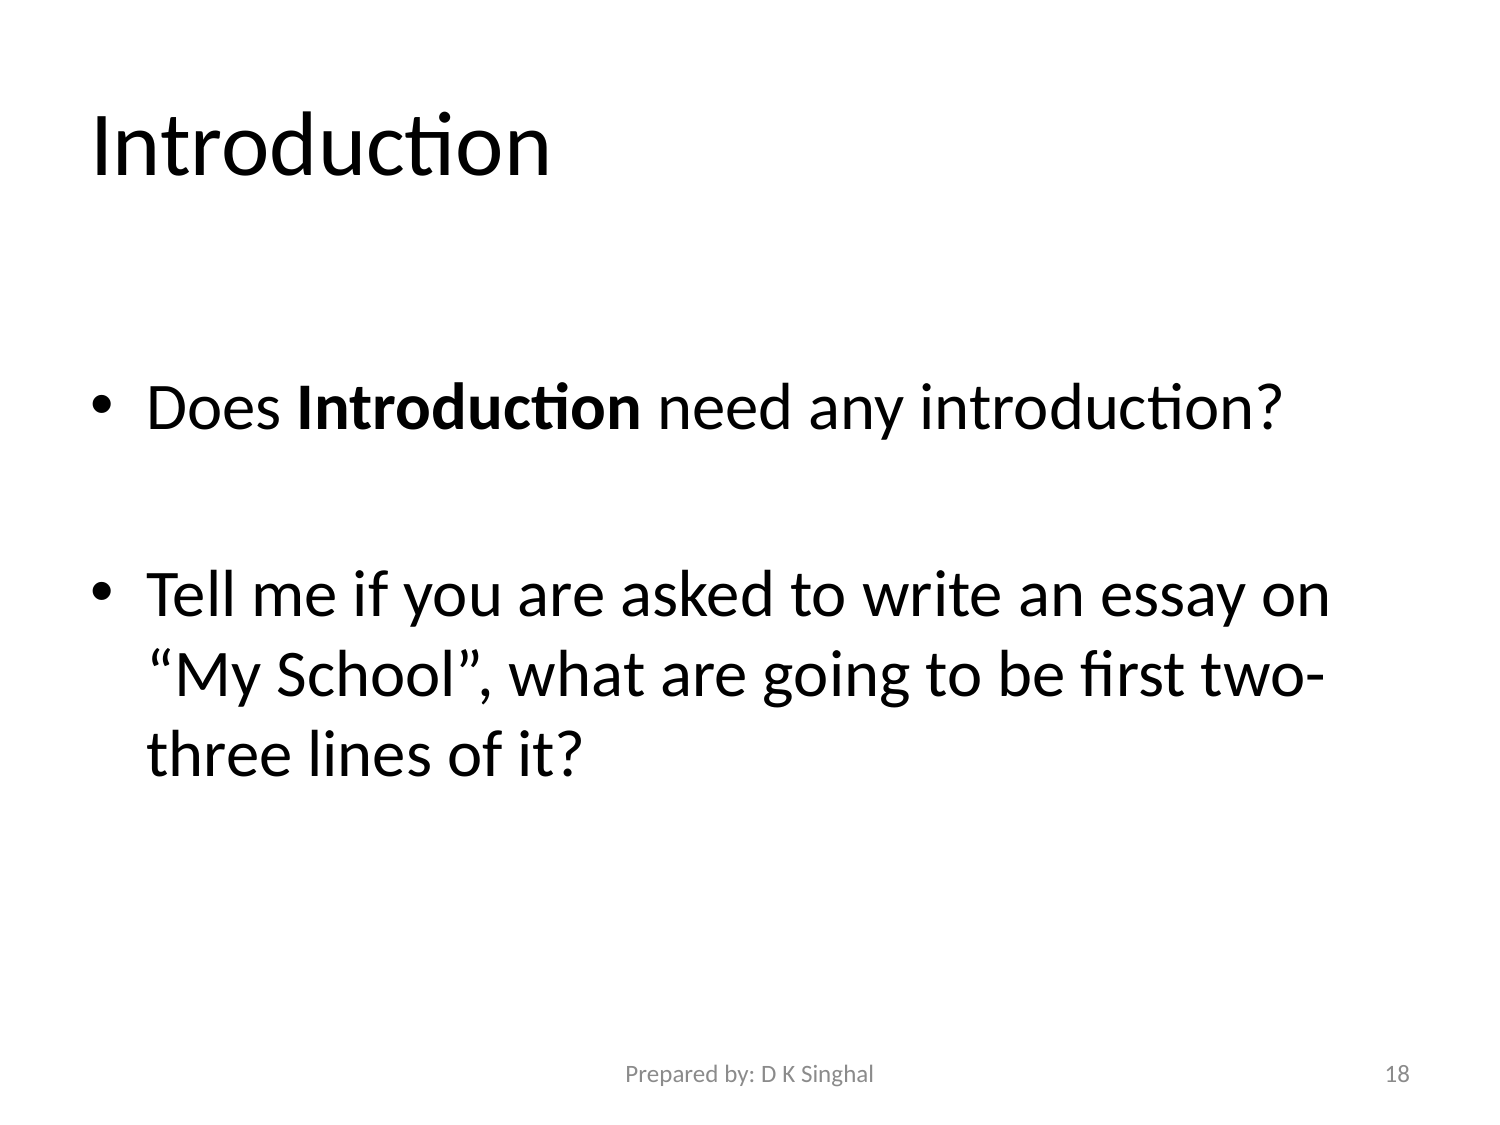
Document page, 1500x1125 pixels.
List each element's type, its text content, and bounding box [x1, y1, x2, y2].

slide_number 18 [1074, 1042, 1425, 1103]
footer Prepared by: D K Singhal [512, 1042, 988, 1103]
list Does Introduction need any introduction? Tell me if you are asked to write an essay on “My School”, what are going to be first two-three lines of it? [75, 262, 1425, 1005]
title Introduction [75, 45, 1425, 233]
